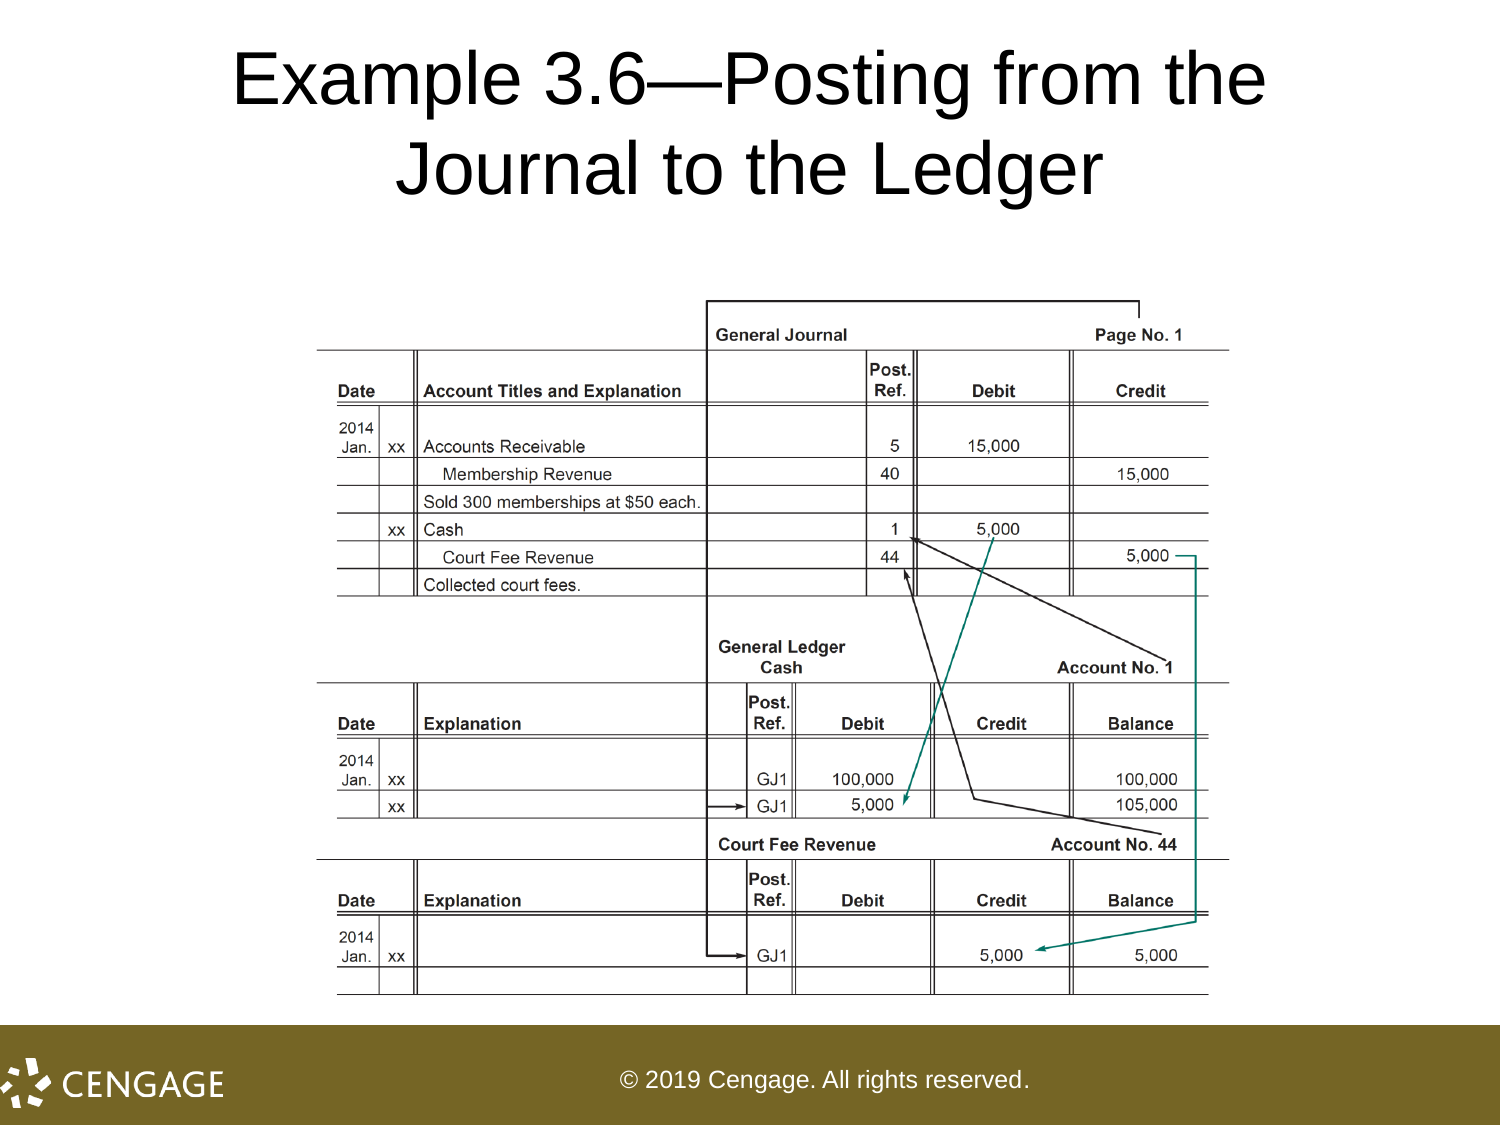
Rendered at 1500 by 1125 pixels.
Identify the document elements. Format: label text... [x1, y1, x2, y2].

picture [312, 293, 1232, 1004]
picture [0, 1058, 223, 1108]
title Example 3.6—Posting from the Journal to the Ledger [91, 36, 1410, 202]
